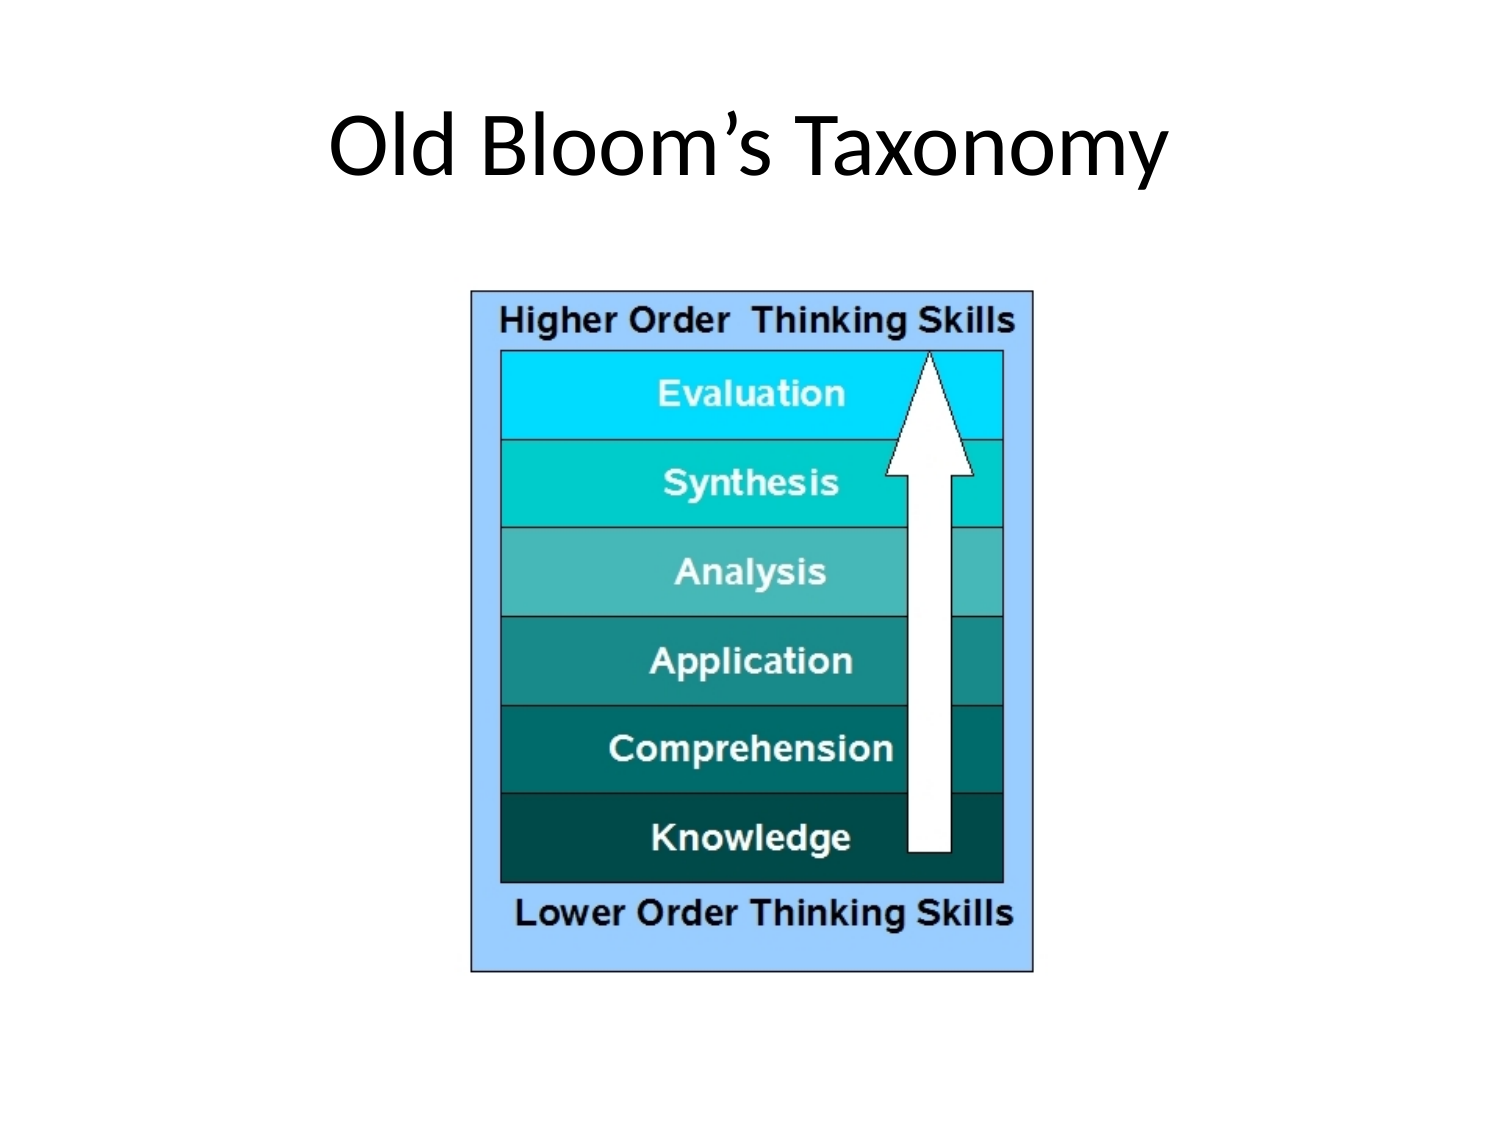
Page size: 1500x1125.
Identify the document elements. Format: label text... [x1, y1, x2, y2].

title Old Bloom’s Taxonomy [75, 45, 1425, 233]
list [452, 274, 1048, 993]
